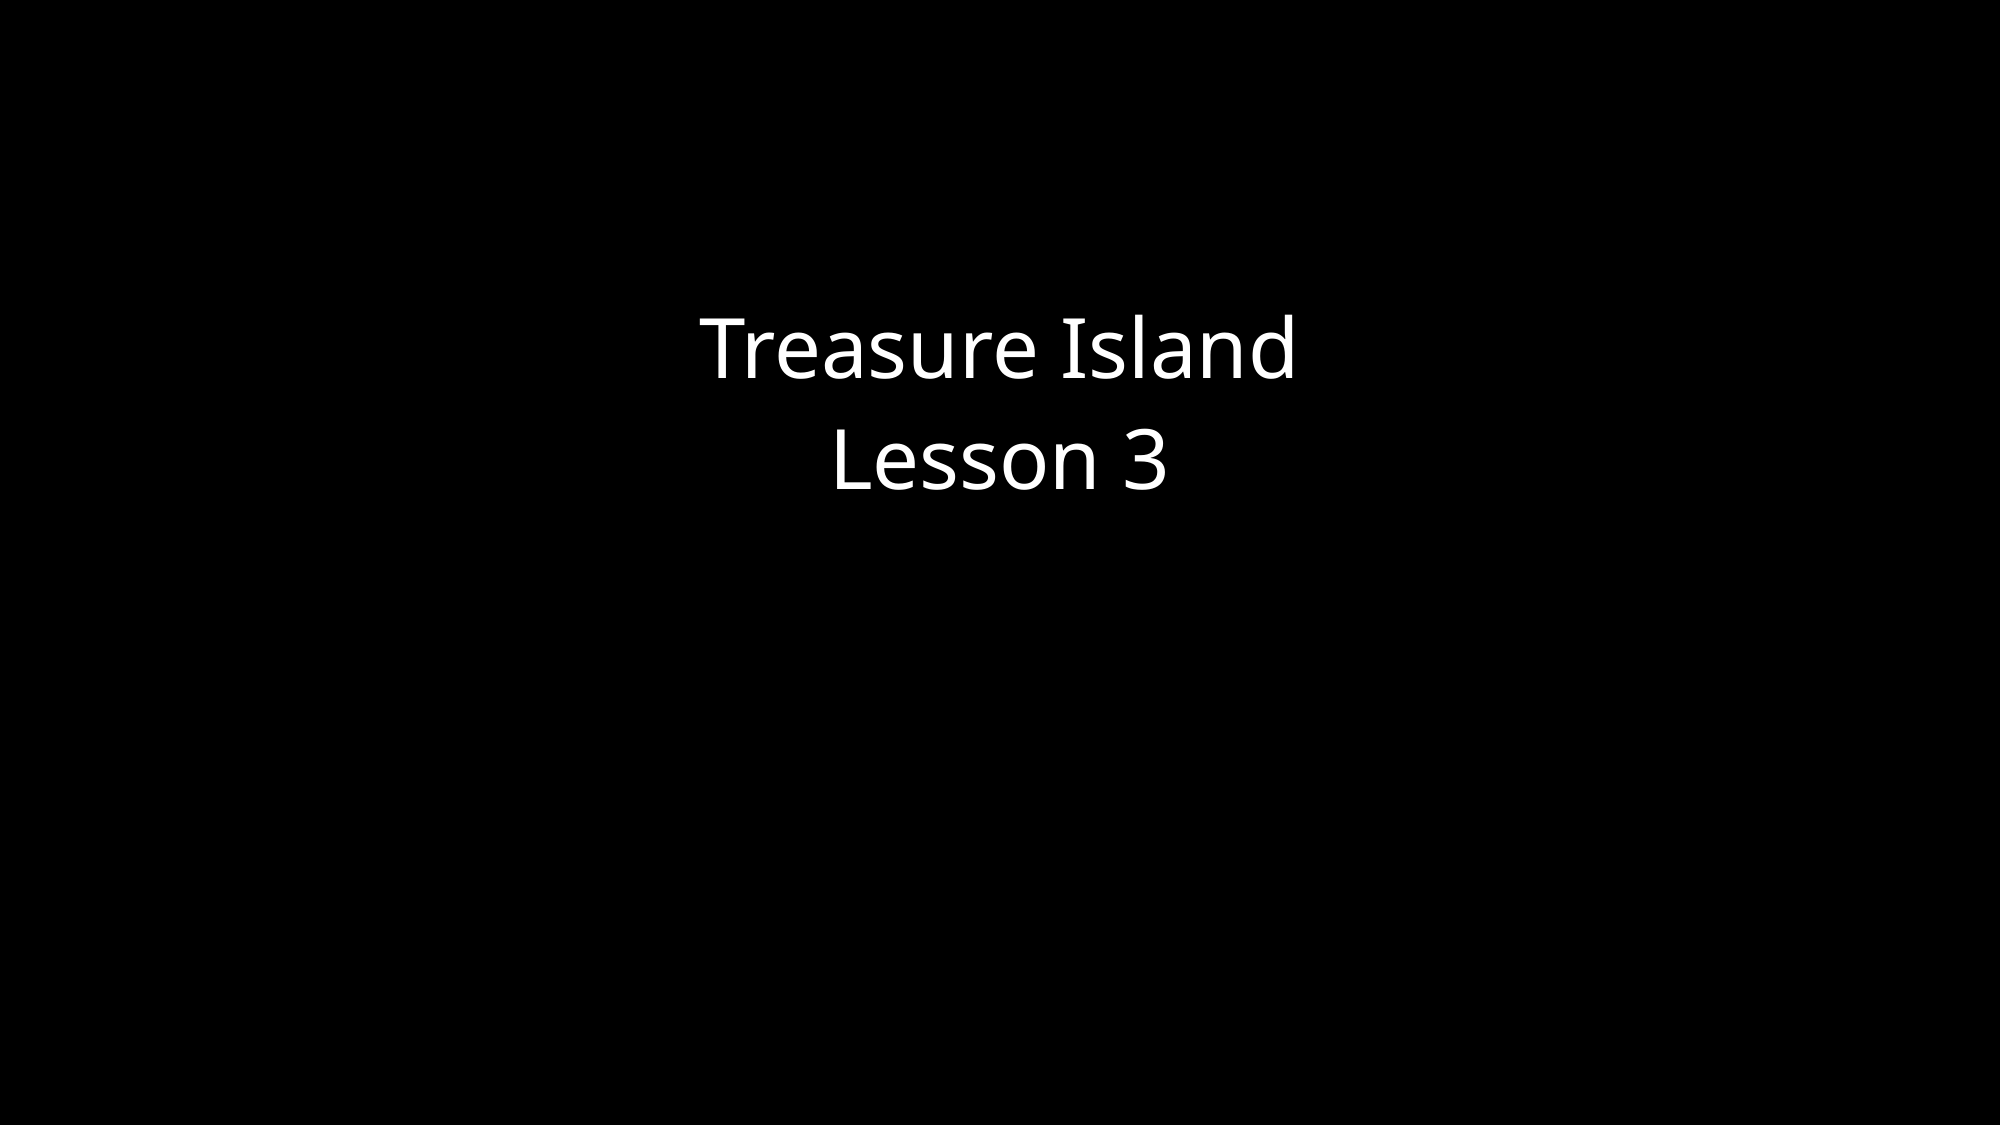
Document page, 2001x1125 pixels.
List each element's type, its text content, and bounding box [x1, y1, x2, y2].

list Treasure Island Lesson 3 [137, 299, 1863, 1014]
